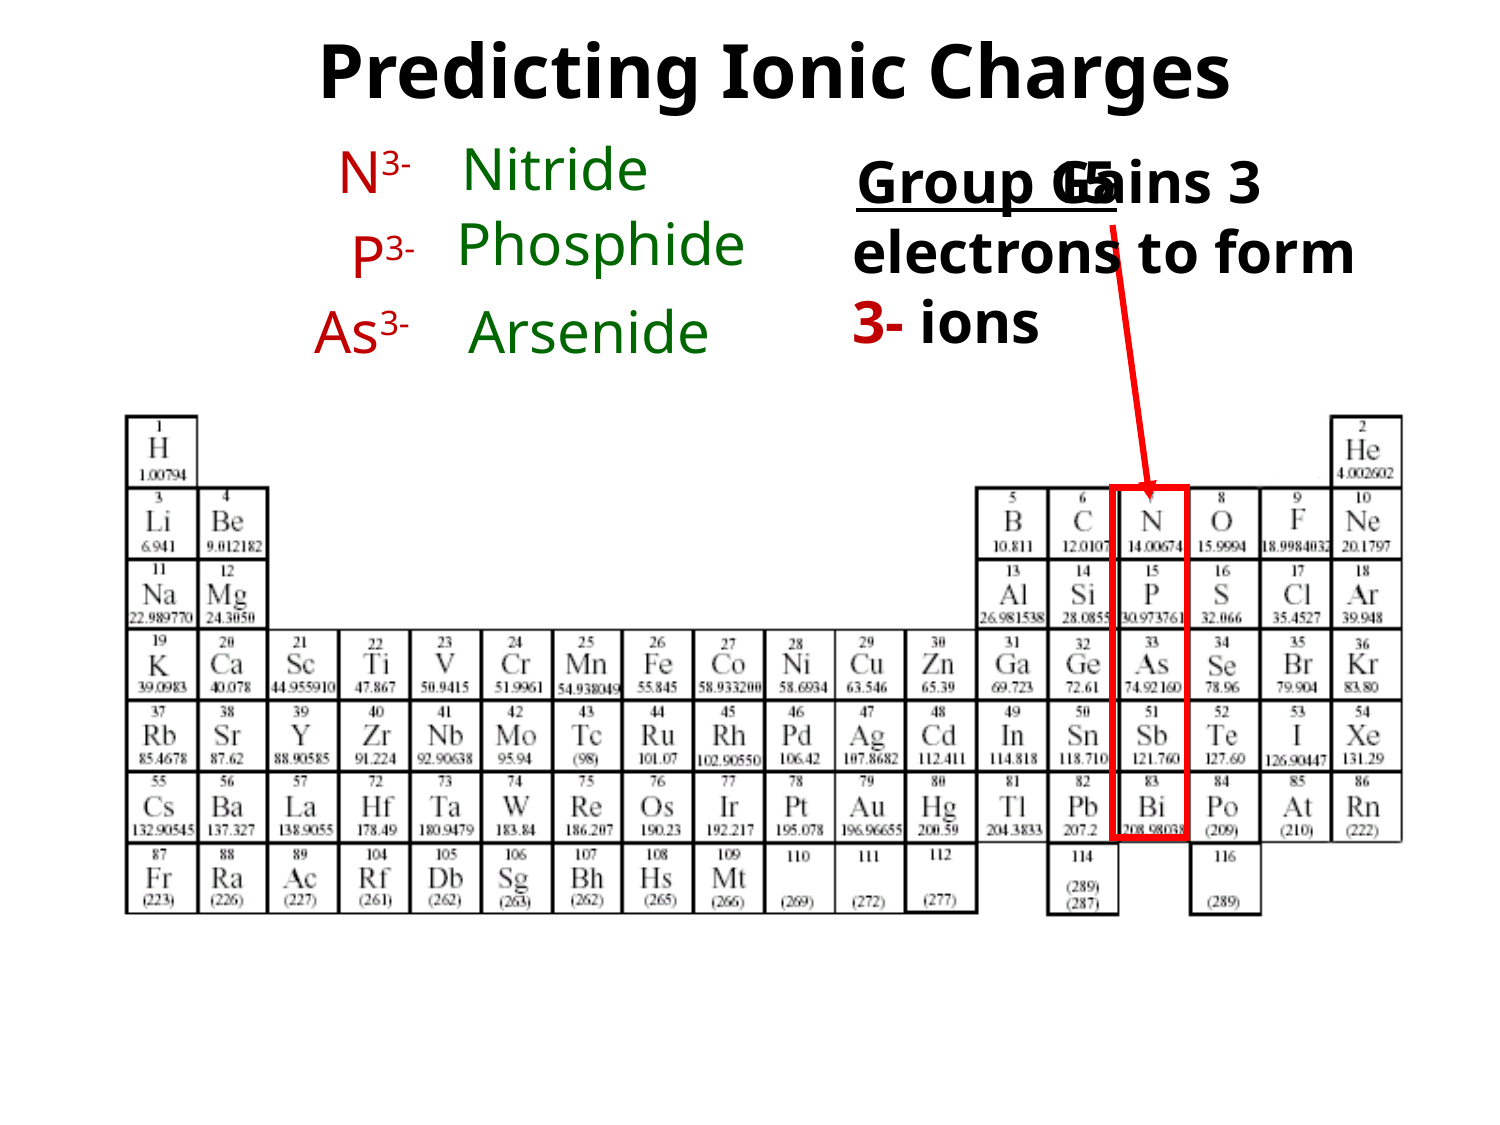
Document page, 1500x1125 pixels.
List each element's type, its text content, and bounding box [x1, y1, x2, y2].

text_box Phosphide [441, 200, 762, 285]
text_box Nitride [446, 125, 664, 200]
title Predicting Ionic Charges [137, 12, 1413, 126]
text_box P3- [335, 212, 431, 298]
text_box N3- [322, 127, 427, 213]
picture [99, 387, 1436, 943]
text_box Arsenide [453, 287, 725, 373]
text_box As3- [299, 287, 425, 373]
text_box Gains 3 electrons to form 3- ions [837, 137, 1438, 363]
